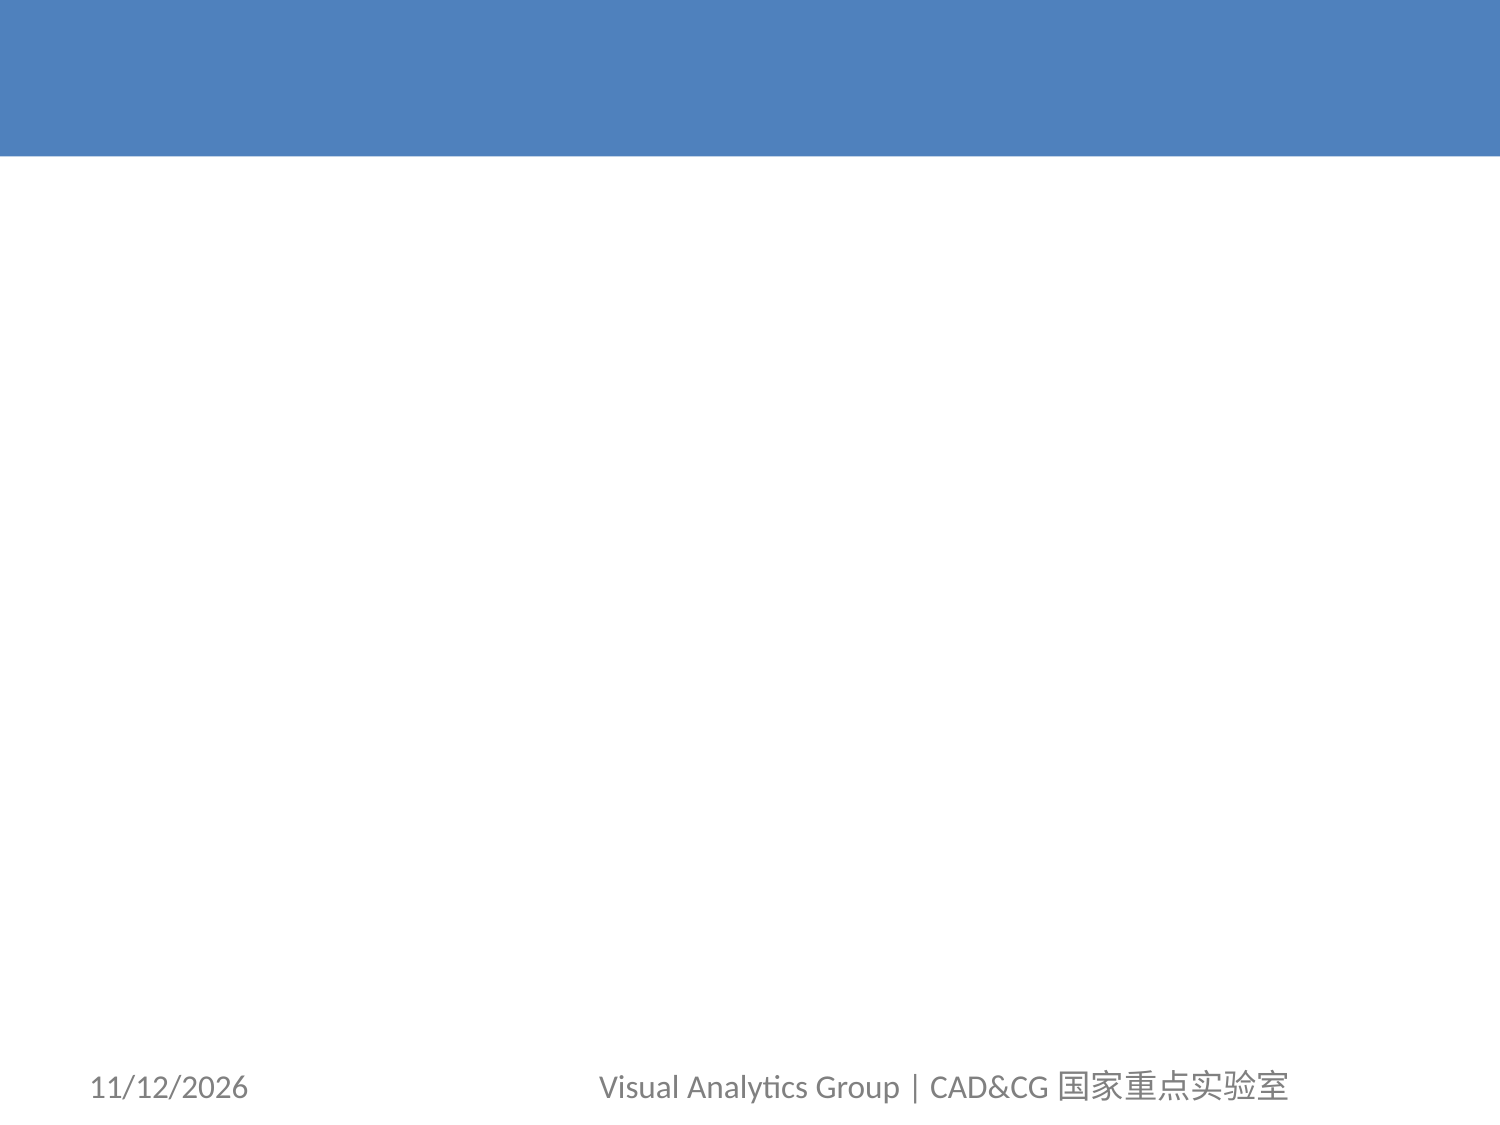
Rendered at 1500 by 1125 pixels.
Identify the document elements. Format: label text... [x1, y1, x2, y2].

footer Visual Analytics Group | CAD&CG国家重点实验室 [466, 1058, 1424, 1113]
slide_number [74, 1058, 466, 1113]
